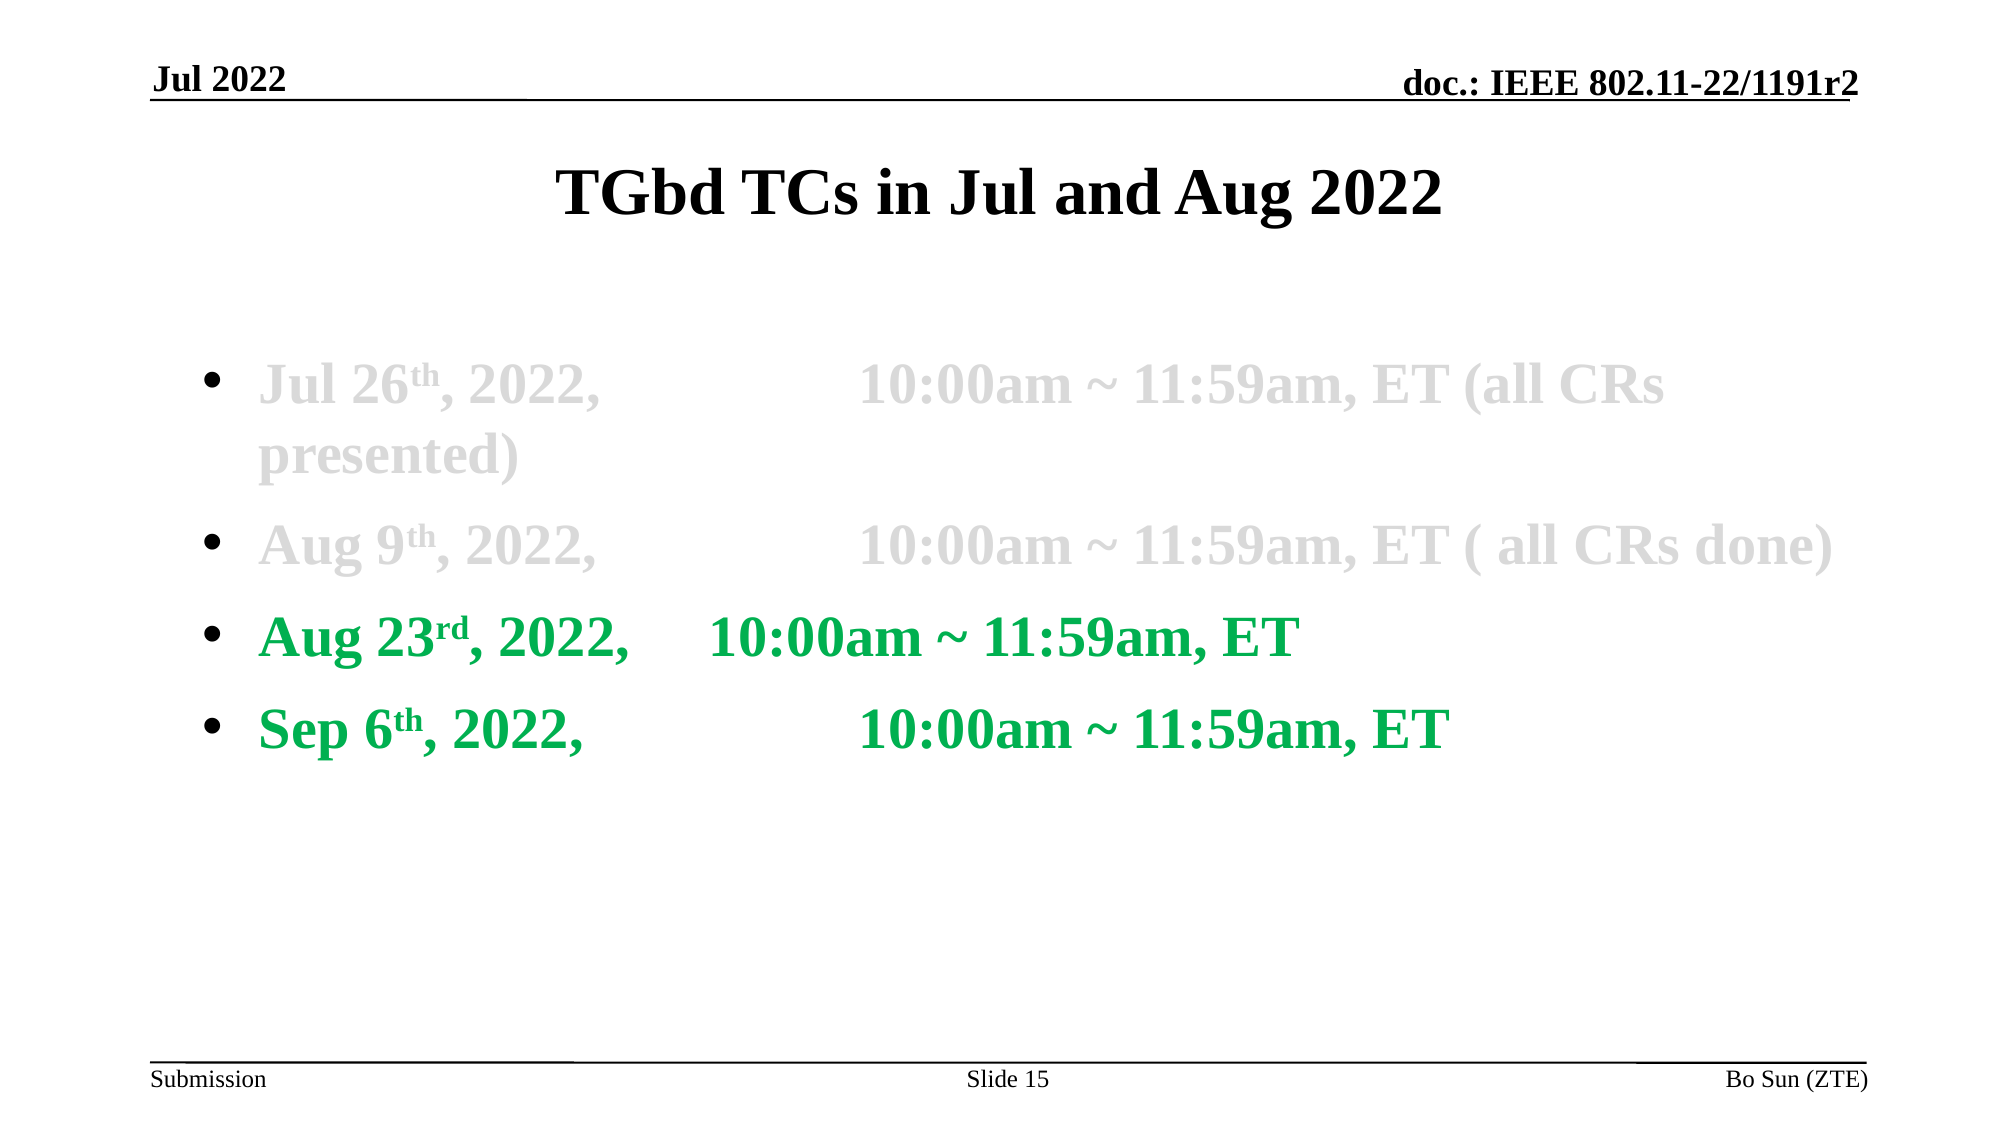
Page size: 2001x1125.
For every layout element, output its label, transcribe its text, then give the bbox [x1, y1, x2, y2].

slide_number Slide 15 [949, 1061, 1067, 1123]
footer Bo Sun (ZTE) [1171, 1061, 1869, 1093]
title TGbd TCs in Jul and Aug 2022 [149, 99, 1850, 276]
text_box Jul 26th, 2022, 10:00am ~ 11:59am, ET (all CRs presented) Aug 9th, 2022, 10:00am ~ 11:59am, ET ( all CRs done) Aug 23rd, 2022, 10:00am ~ 11:59am, ET Sep 6th, 2022, 10:00am ~ 11:59am, ET [187, 337, 1875, 988]
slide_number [152, 54, 563, 100]
